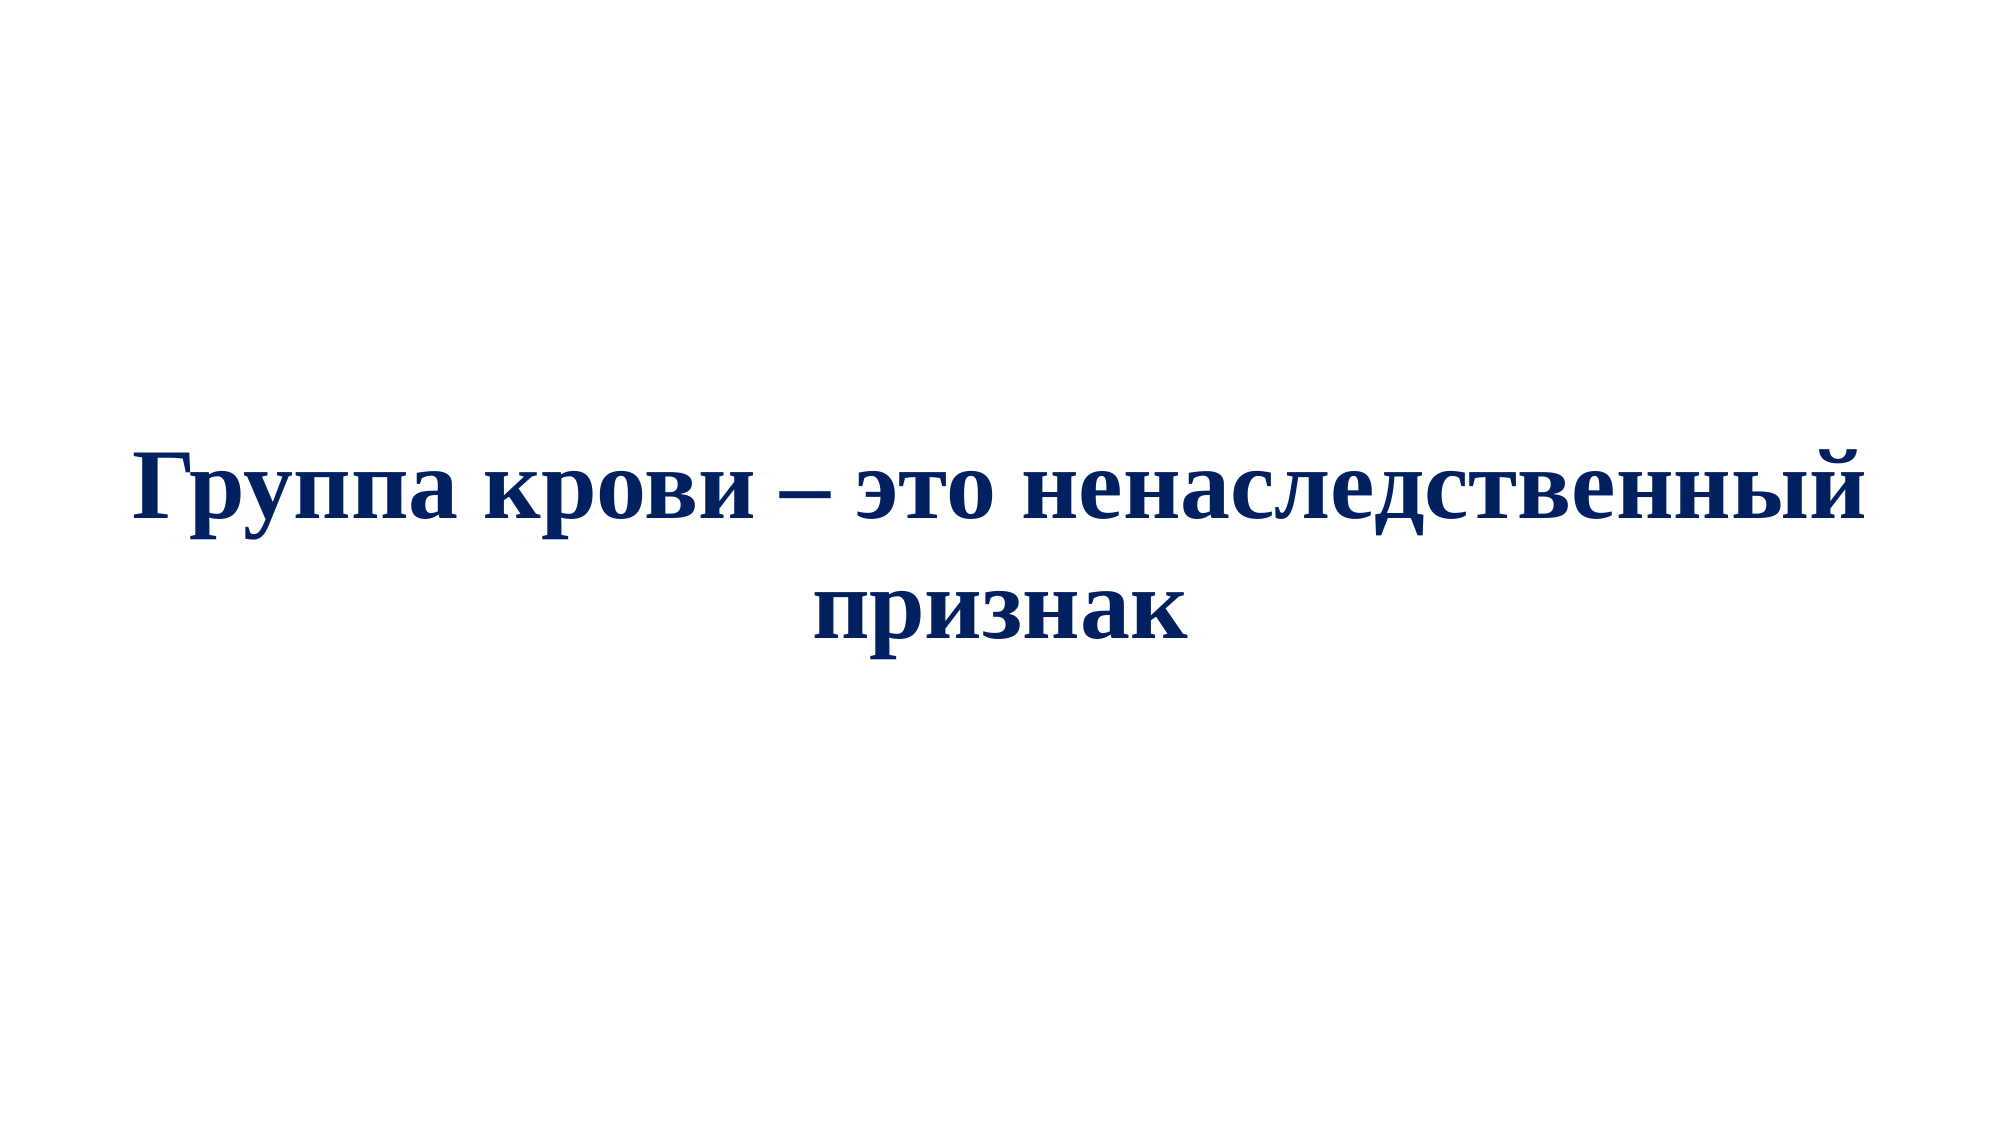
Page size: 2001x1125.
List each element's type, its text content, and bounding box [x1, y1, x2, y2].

text_box Группа крови – это ненаследственный признак [0, 410, 2000, 666]
